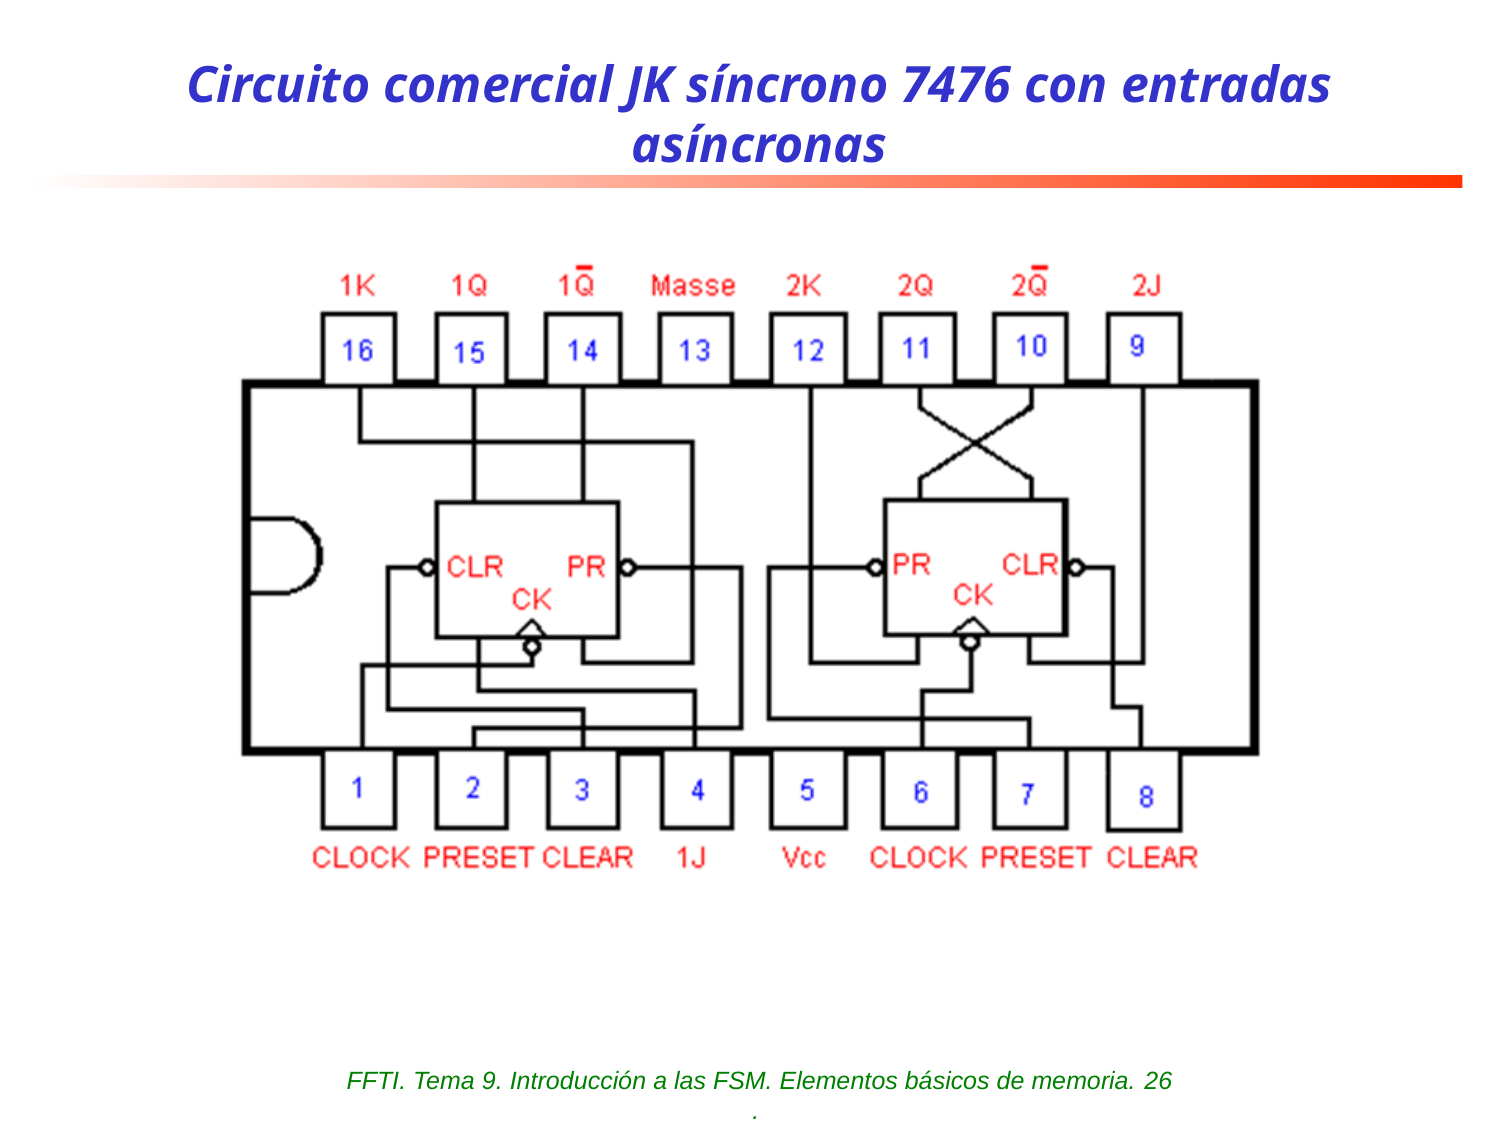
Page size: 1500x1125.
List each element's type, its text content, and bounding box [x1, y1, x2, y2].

picture [218, 231, 1282, 894]
title Circuito comercial JK síncrono 7476 con entradas asíncronas [68, 49, 1451, 176]
footer FFTI. Tema 9. Introducción a las FSM. Elementos básicos de memoria. 26 . [68, 1056, 1451, 1103]
